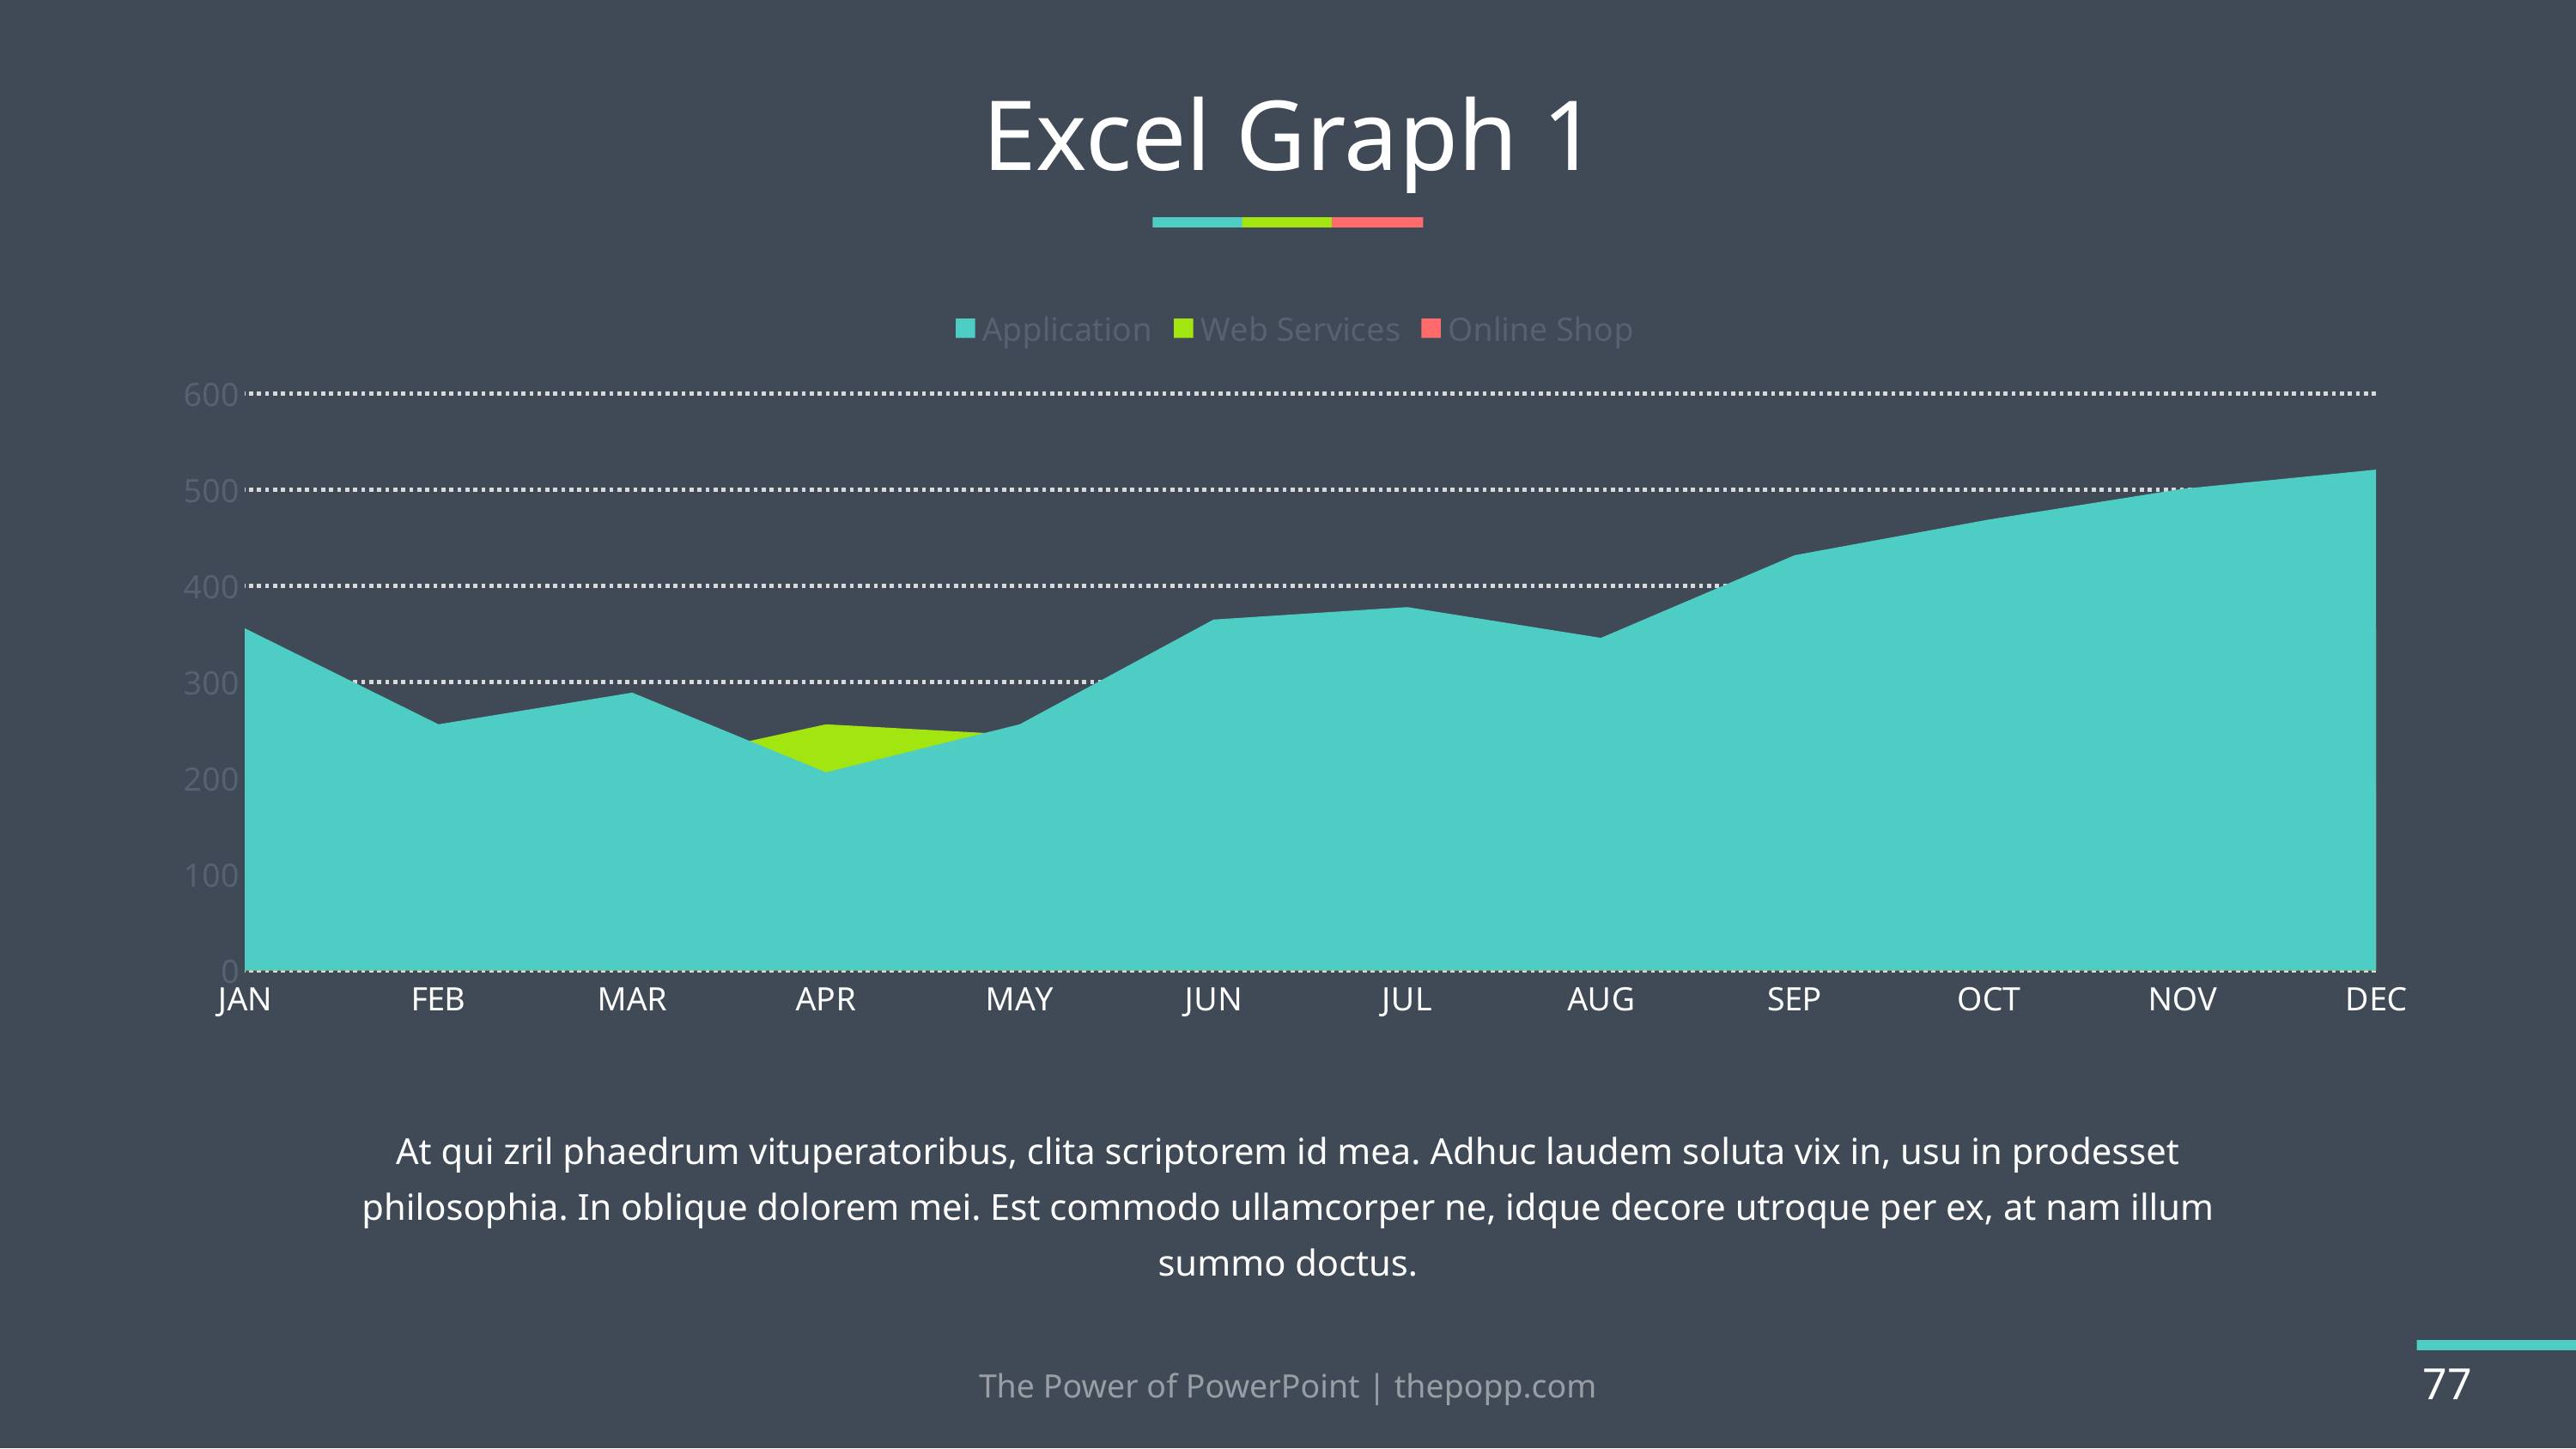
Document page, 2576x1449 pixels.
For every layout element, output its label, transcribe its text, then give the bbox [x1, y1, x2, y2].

title Excel Graph 1 [69, 49, 2512, 230]
slide_number 77 [2409, 1351, 2576, 1421]
footer The Power of PowerPoint | thepopp.com [853, 1352, 1723, 1427]
chart [137, 290, 2454, 1035]
text_box At qui zril phaedrum vituperatoribus, clita scriptorem id mea. Adhuc laudem soluta vix in, usu in prodesset philosophia. In oblique dolorem mei. Est commodo ullamcorper ne, idque decore utroque per ex, at nam illum summo doctus. [337, 1109, 2239, 1352]
